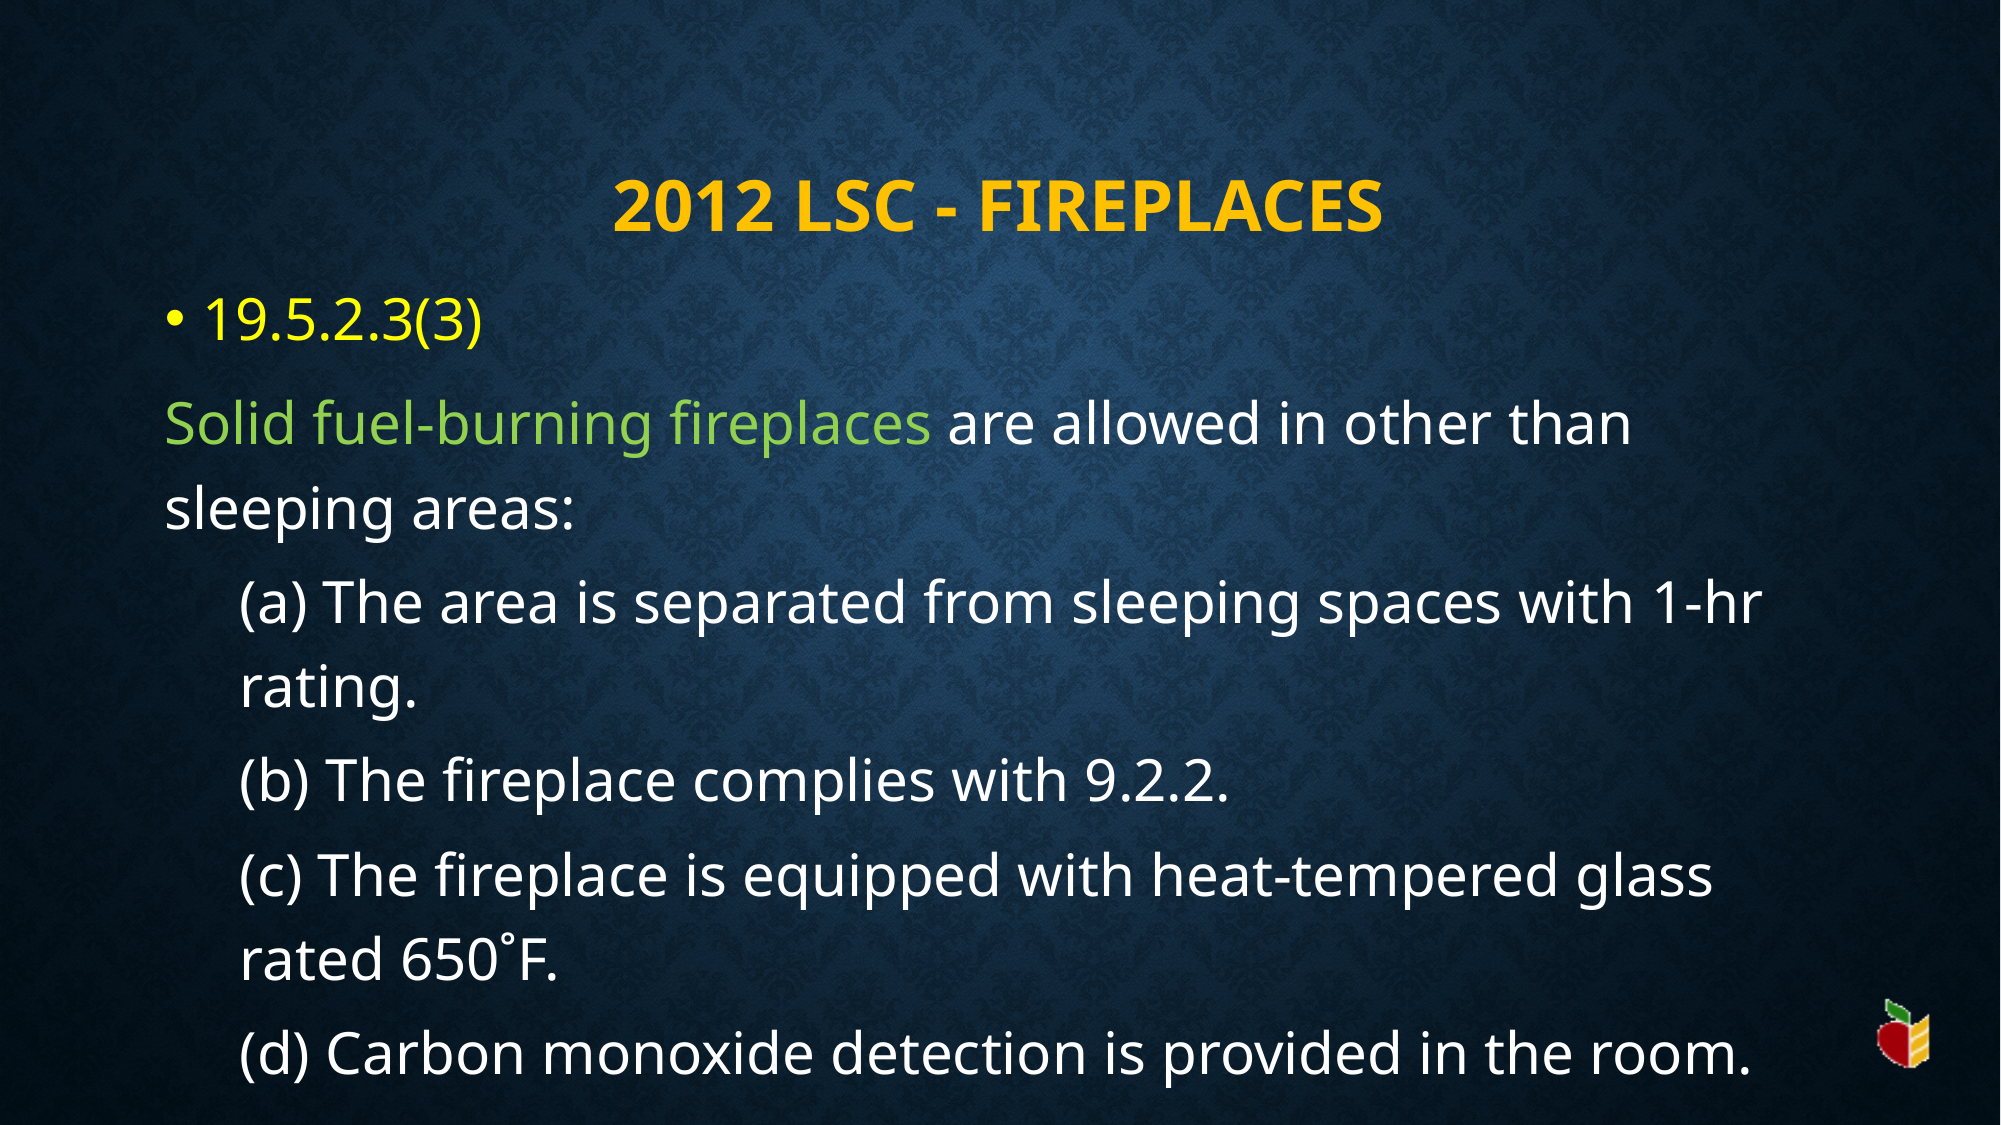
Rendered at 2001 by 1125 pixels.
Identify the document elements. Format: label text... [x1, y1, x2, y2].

list 19.5.2.3(3) Solid fuel-burning fireplaces are allowed in other than sleeping areas: (a) The area is separated from sleeping spaces with 1-hr rating. (b) The fireplace complies with 9.2.2. (c) The fireplace is equipped with heat-tempered glass rated 650˚F. (d) Carbon monoxide detection is provided in the room. [149, 260, 1849, 1071]
picture [1874, 996, 1933, 1072]
title 2012 Lsc - fireplaces [149, 99, 1849, 260]
